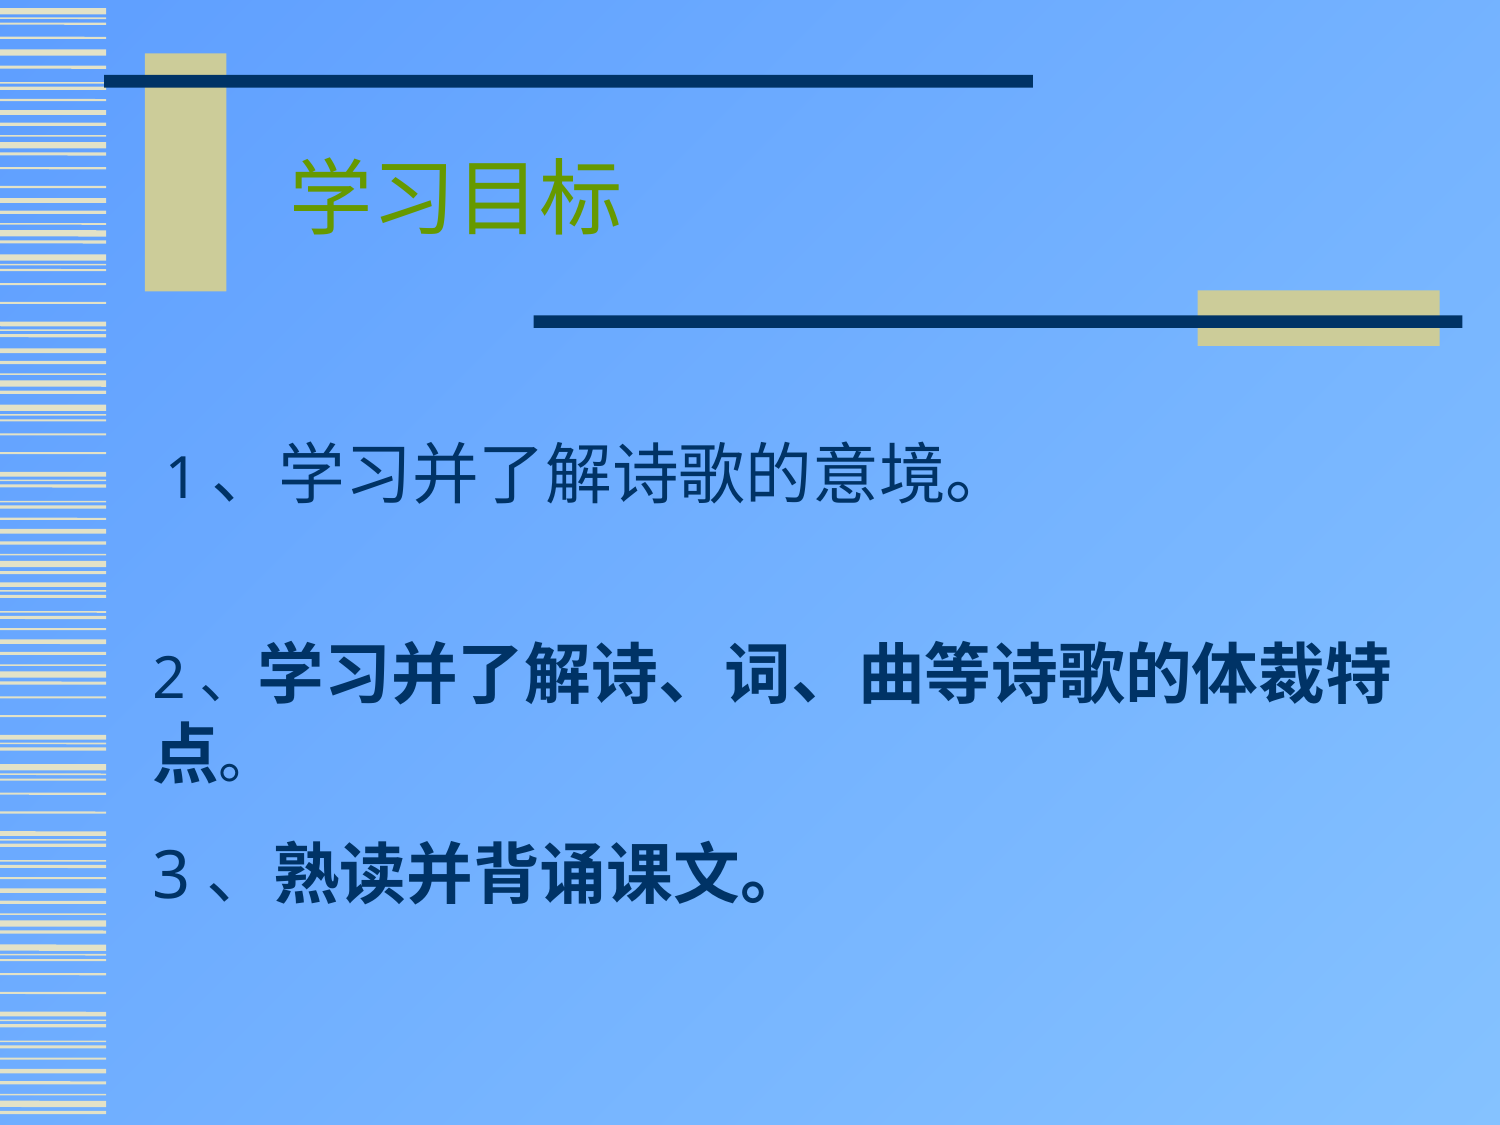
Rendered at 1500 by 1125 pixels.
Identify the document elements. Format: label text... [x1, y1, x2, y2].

text_box 1、学习并了解诗歌的意境。 [149, 424, 1413, 520]
text_box 学习目标 [275, 137, 838, 253]
text_box 2、学习并了解诗、词、曲等诗歌的体裁特点。 [137, 624, 1438, 800]
text_box 明月 喻清高 [0, 25, 15, 36]
text_box 明月 喻清高 [25, 0, 40, 8]
text_box 3、熟读并背诵课文。 [137, 824, 1325, 920]
